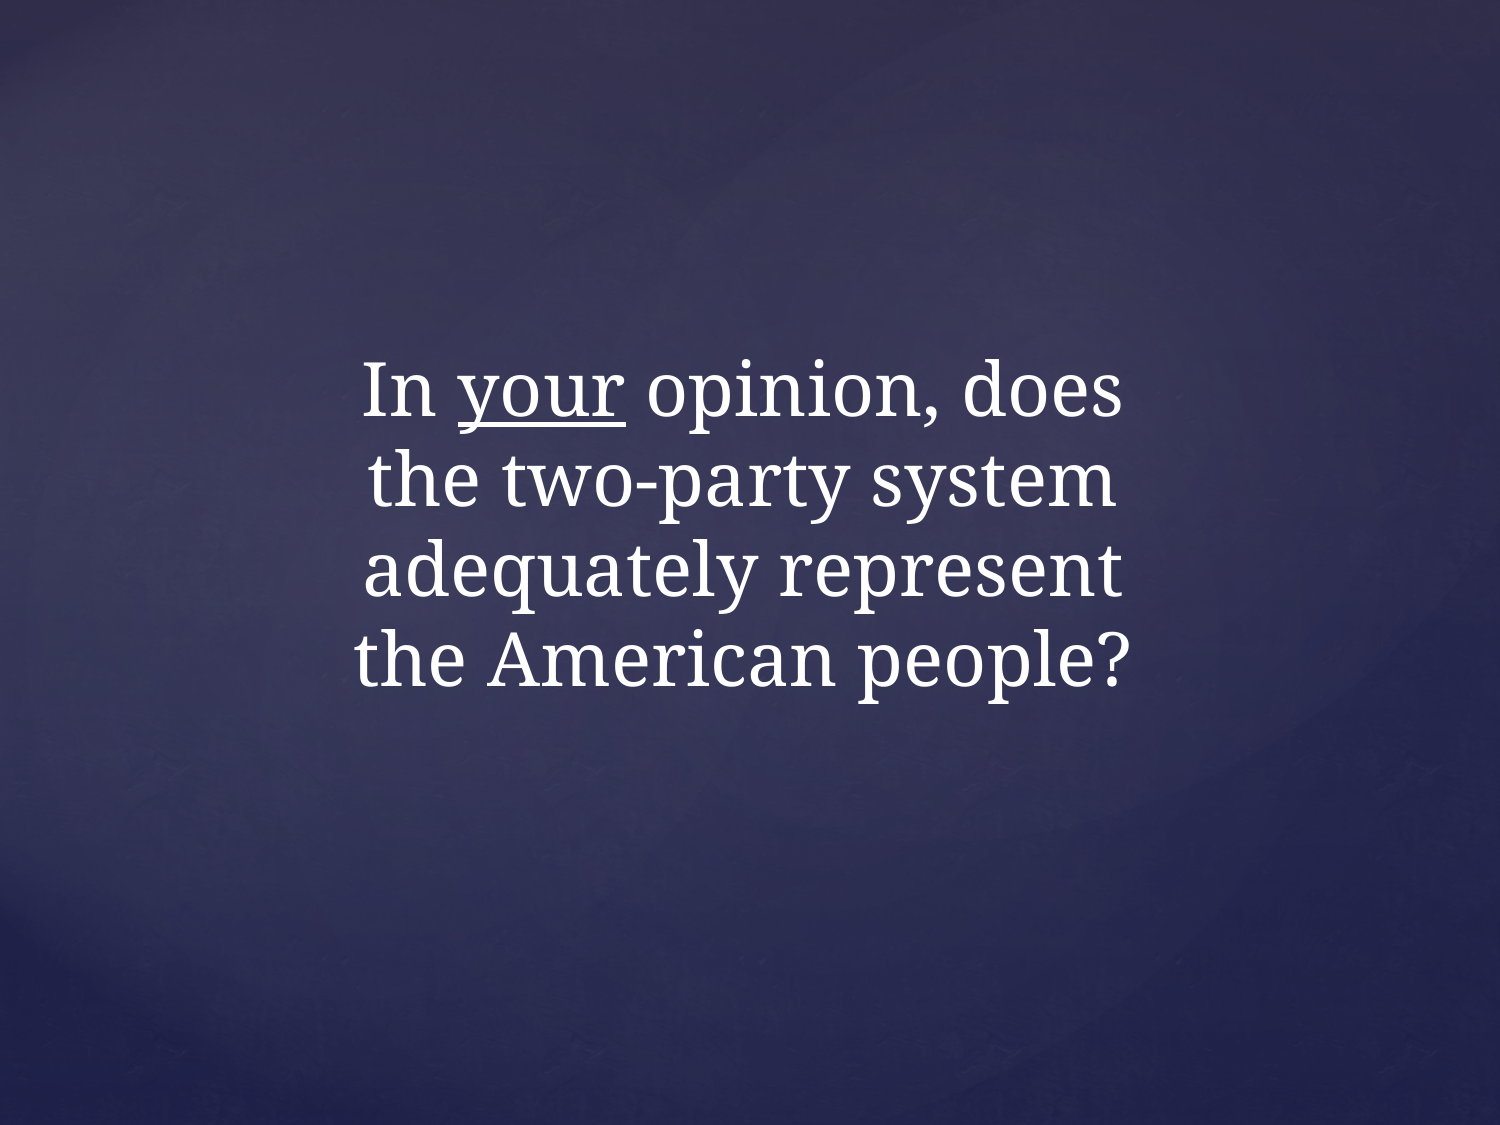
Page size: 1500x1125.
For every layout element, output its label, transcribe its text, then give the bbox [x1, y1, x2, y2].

text_box In your opinion, does the two-party system adequately represent the American people? [302, 333, 1185, 789]
